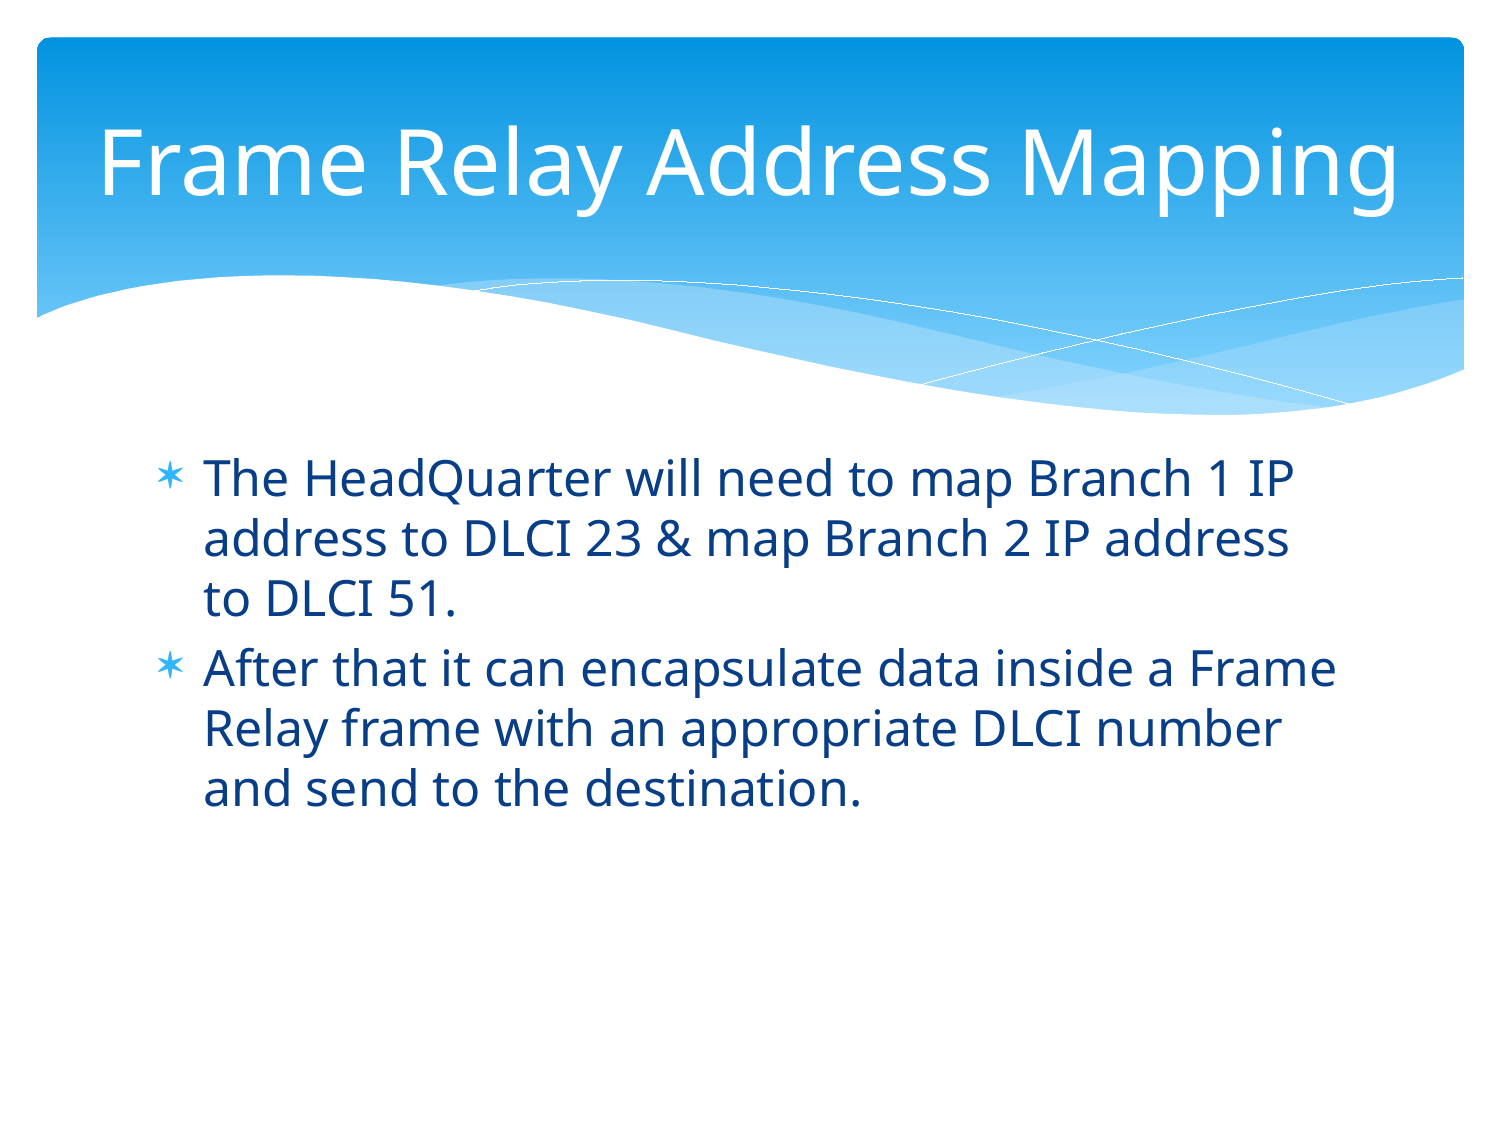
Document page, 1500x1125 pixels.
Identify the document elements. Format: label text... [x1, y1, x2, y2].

list The HeadQuarter will need to map Branch 1 IP address to DLCI 23 & map Branch 2 IP address to DLCI 51. After that it can encapsulate data inside a Frame Relay frame with an appropriate DLCI number and send to the destination. [143, 438, 1359, 1005]
title Frame Relay Address Mapping [75, 55, 1425, 261]
